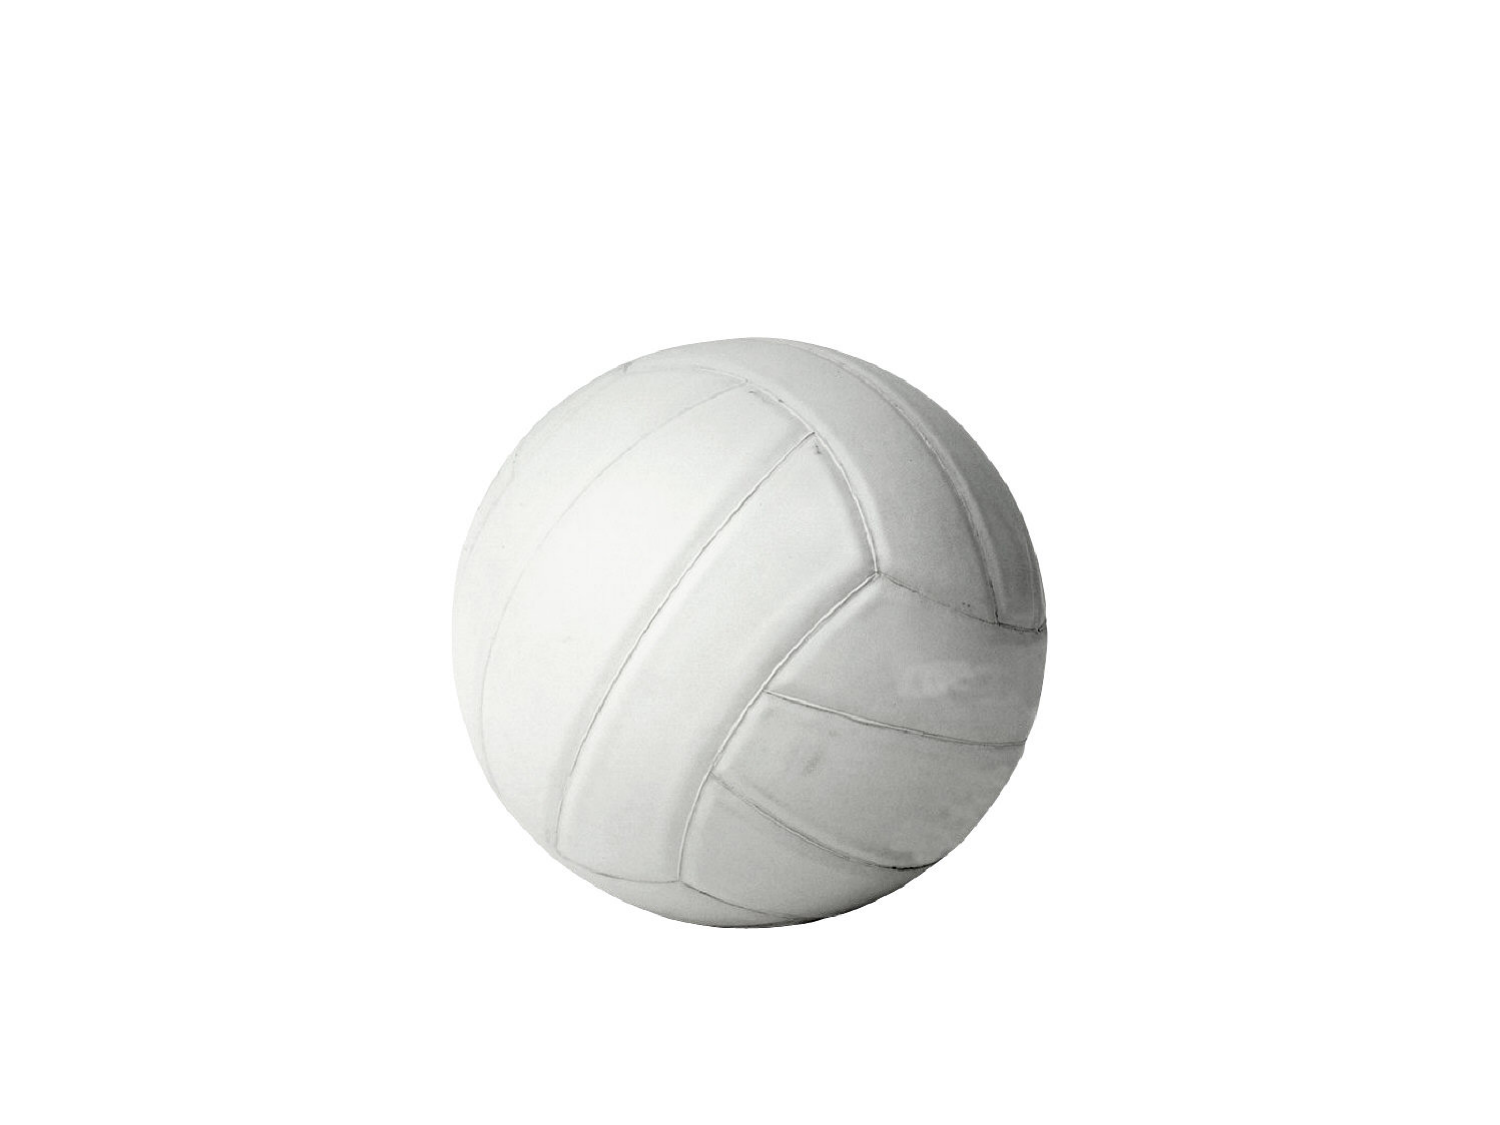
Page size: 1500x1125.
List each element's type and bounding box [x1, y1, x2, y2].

list [450, 336, 1050, 931]
